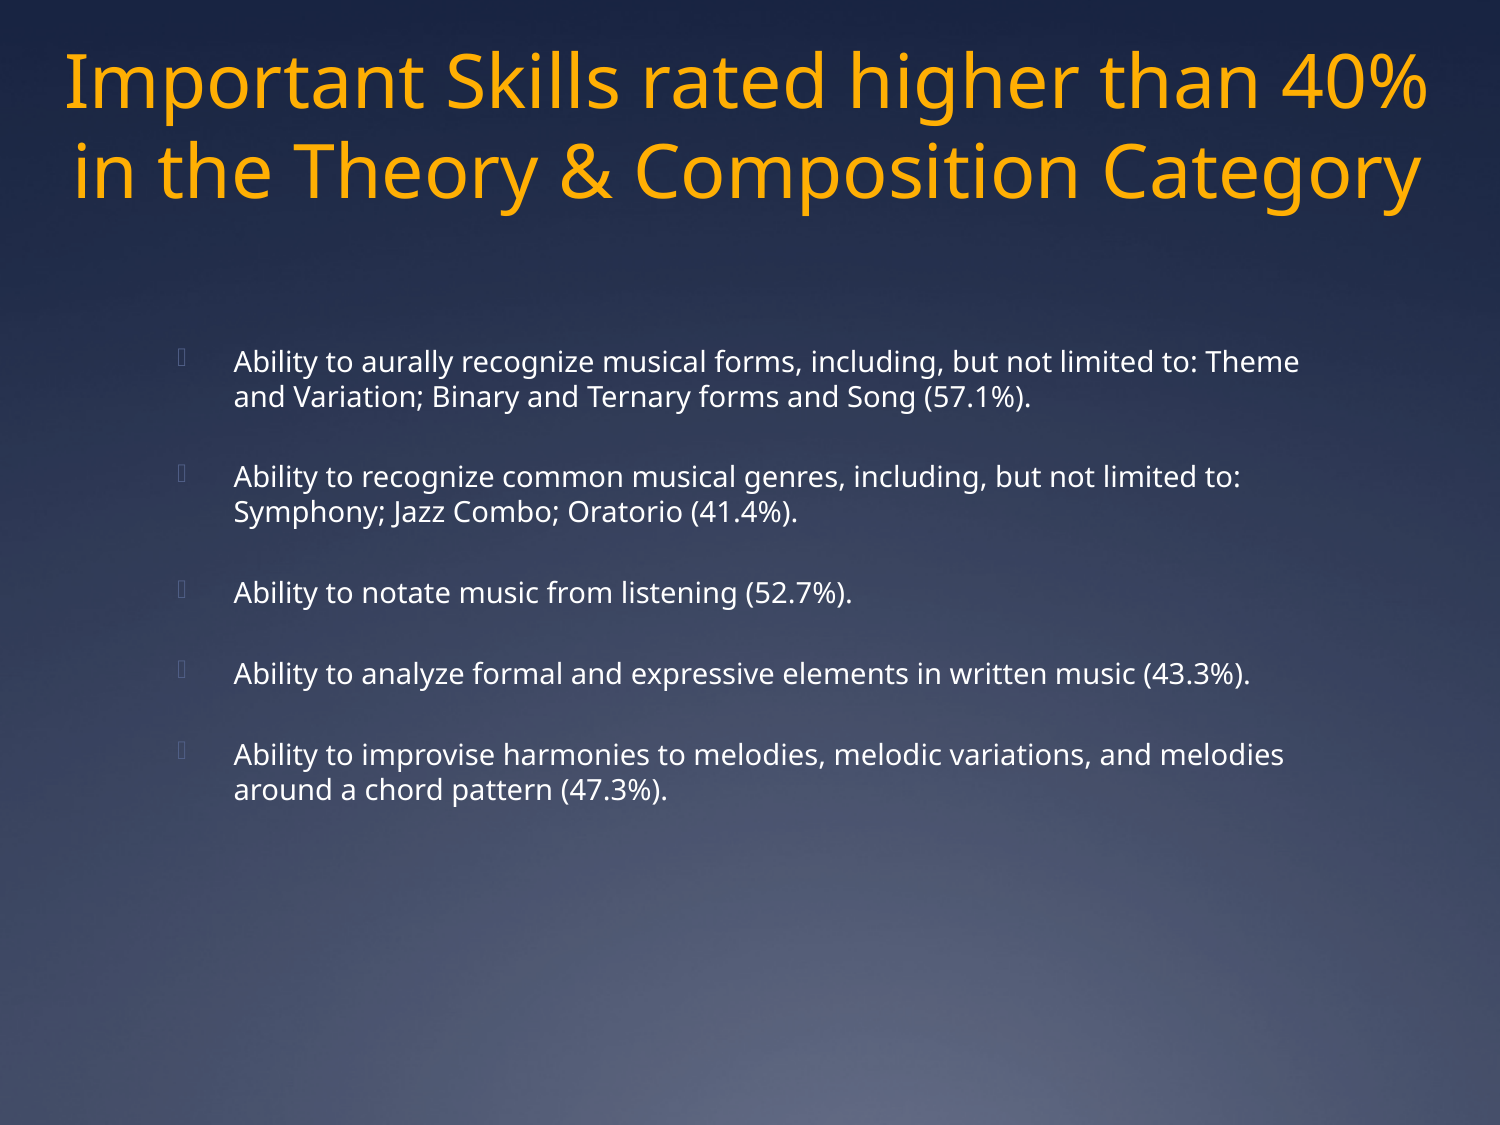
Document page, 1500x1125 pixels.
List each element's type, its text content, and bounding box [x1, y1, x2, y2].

title Important Skills rated higher than 40% in the Theory & Composition Category [27, 25, 1468, 226]
list Ability to aurally recognize musical forms, including, but not limited to: Theme and Variation; Binary and Ternary forms and Song (57.1%). Ability to recognize common musical genres, including, but not limited to: Symphony; Jazz Combo; Oratorio (41.4%). Ability to notate music from listening (52.7%). Ability to analyze formal and expressive elements in written music (43.3%). Ability to improvise harmonies to melodies, melodic variations, and melodies around a chord pattern (47.3%). [161, 335, 1338, 1006]
